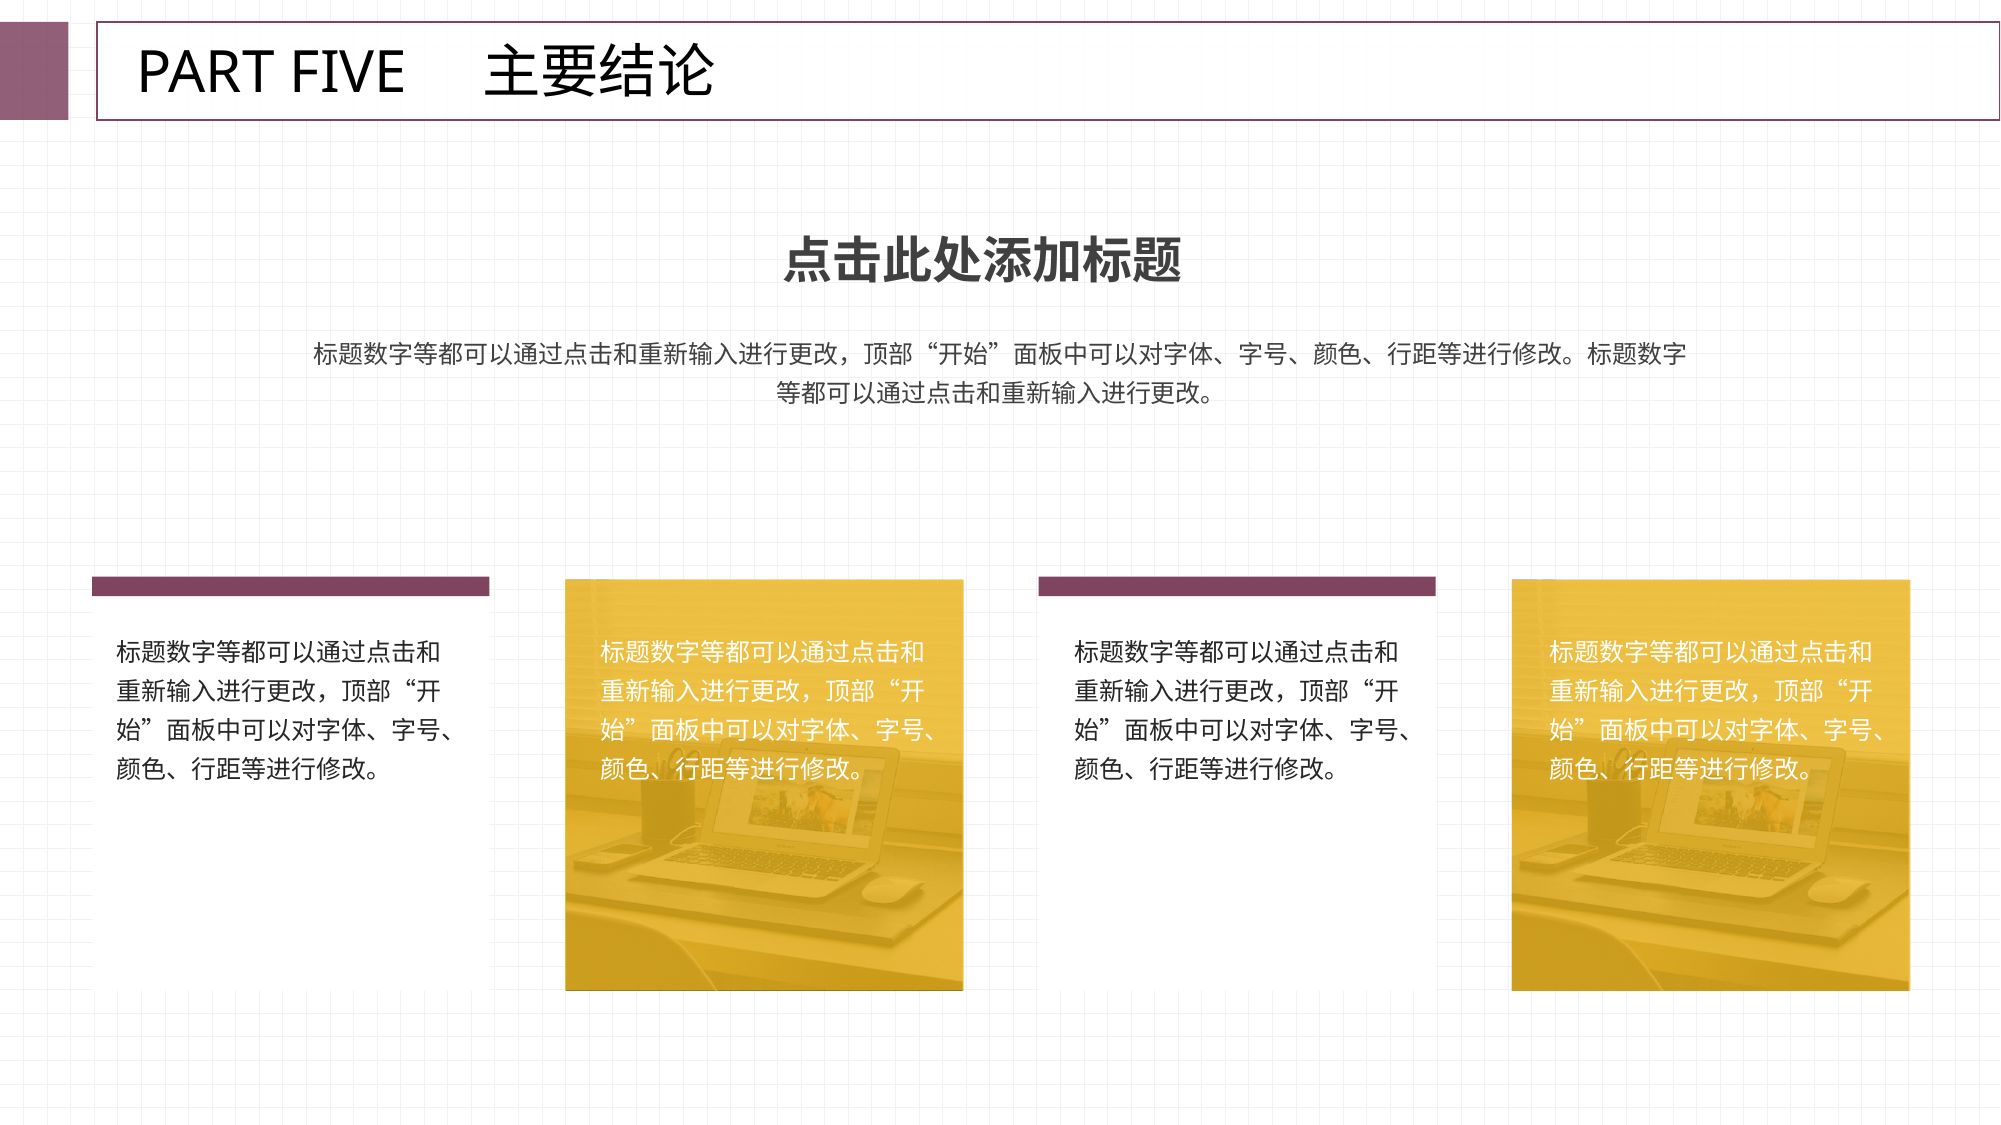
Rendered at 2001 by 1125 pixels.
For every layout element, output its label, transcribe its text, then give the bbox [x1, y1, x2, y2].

text_box 点击此处添加标题 [770, 222, 1194, 295]
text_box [92, 576, 490, 991]
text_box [1511, 579, 1911, 991]
text_box 标题数字等都可以通过点击和重新输入进行更改，顶部“开始”面板中可以对字体、字号、颜色、行距等进行修改。标题数字等都可以通过点击和重新输入进行更改。 [292, 323, 1710, 413]
text_box PART FIVE 主要结论 [121, 34, 921, 122]
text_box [1038, 576, 1437, 991]
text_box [565, 579, 964, 991]
